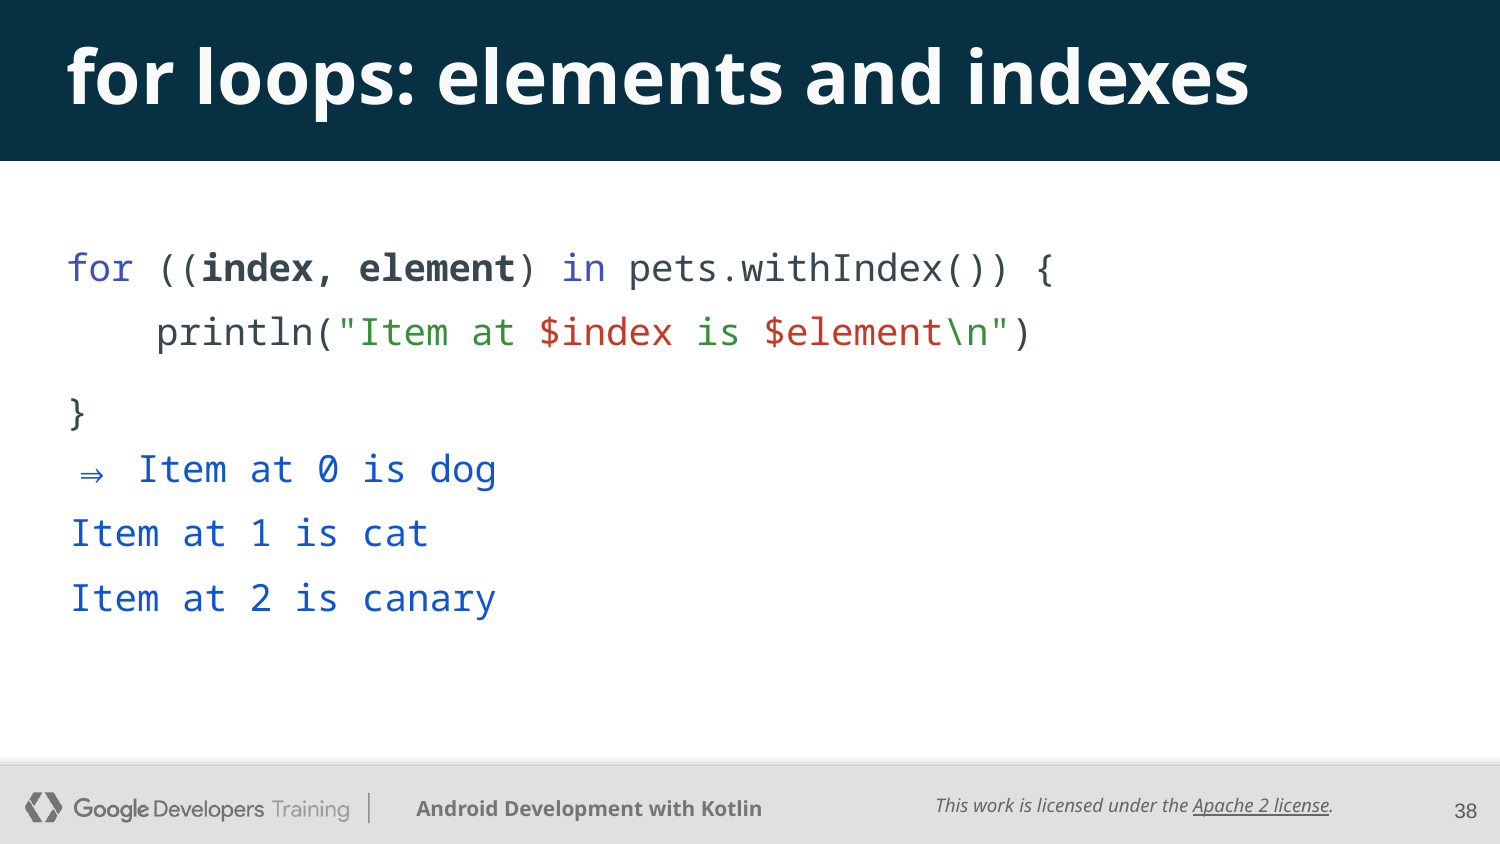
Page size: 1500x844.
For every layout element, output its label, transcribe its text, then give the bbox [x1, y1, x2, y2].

picture [0, 161, 1500, 844]
text_box ⇒ Item at 0 is dog Item at 1 is cat Item at 2 is canary [54, 423, 1152, 590]
title for loops: elements and indexes [51, 40, 1472, 135]
slide_number ‹#› [1402, 777, 1493, 842]
list for ((index, element) in pets.withIndex()) { println("Item at $index is $element\n") } [51, 222, 1429, 389]
